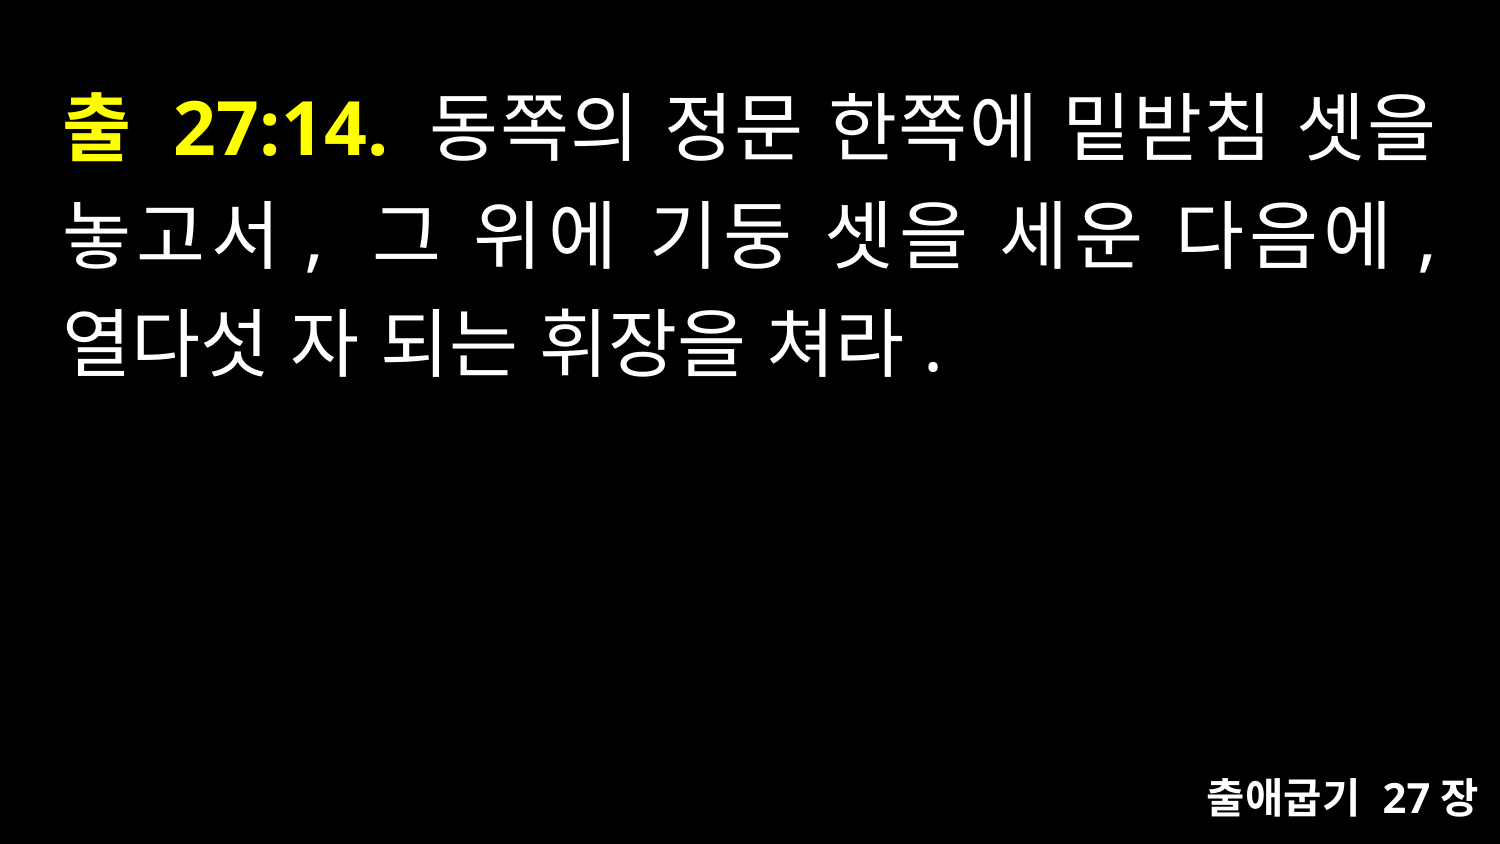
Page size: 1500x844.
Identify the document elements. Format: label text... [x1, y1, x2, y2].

title 출 27:14. 동쪽의 정문 한쪽에 밑받침 셋을 놓고서, 그 위에 기둥 셋을 세운 다음에, 열다섯 자 되는 휘장을 쳐라. [0, 0, 1500, 844]
subtitle 출애굽기 27장 [916, 770, 1500, 844]
